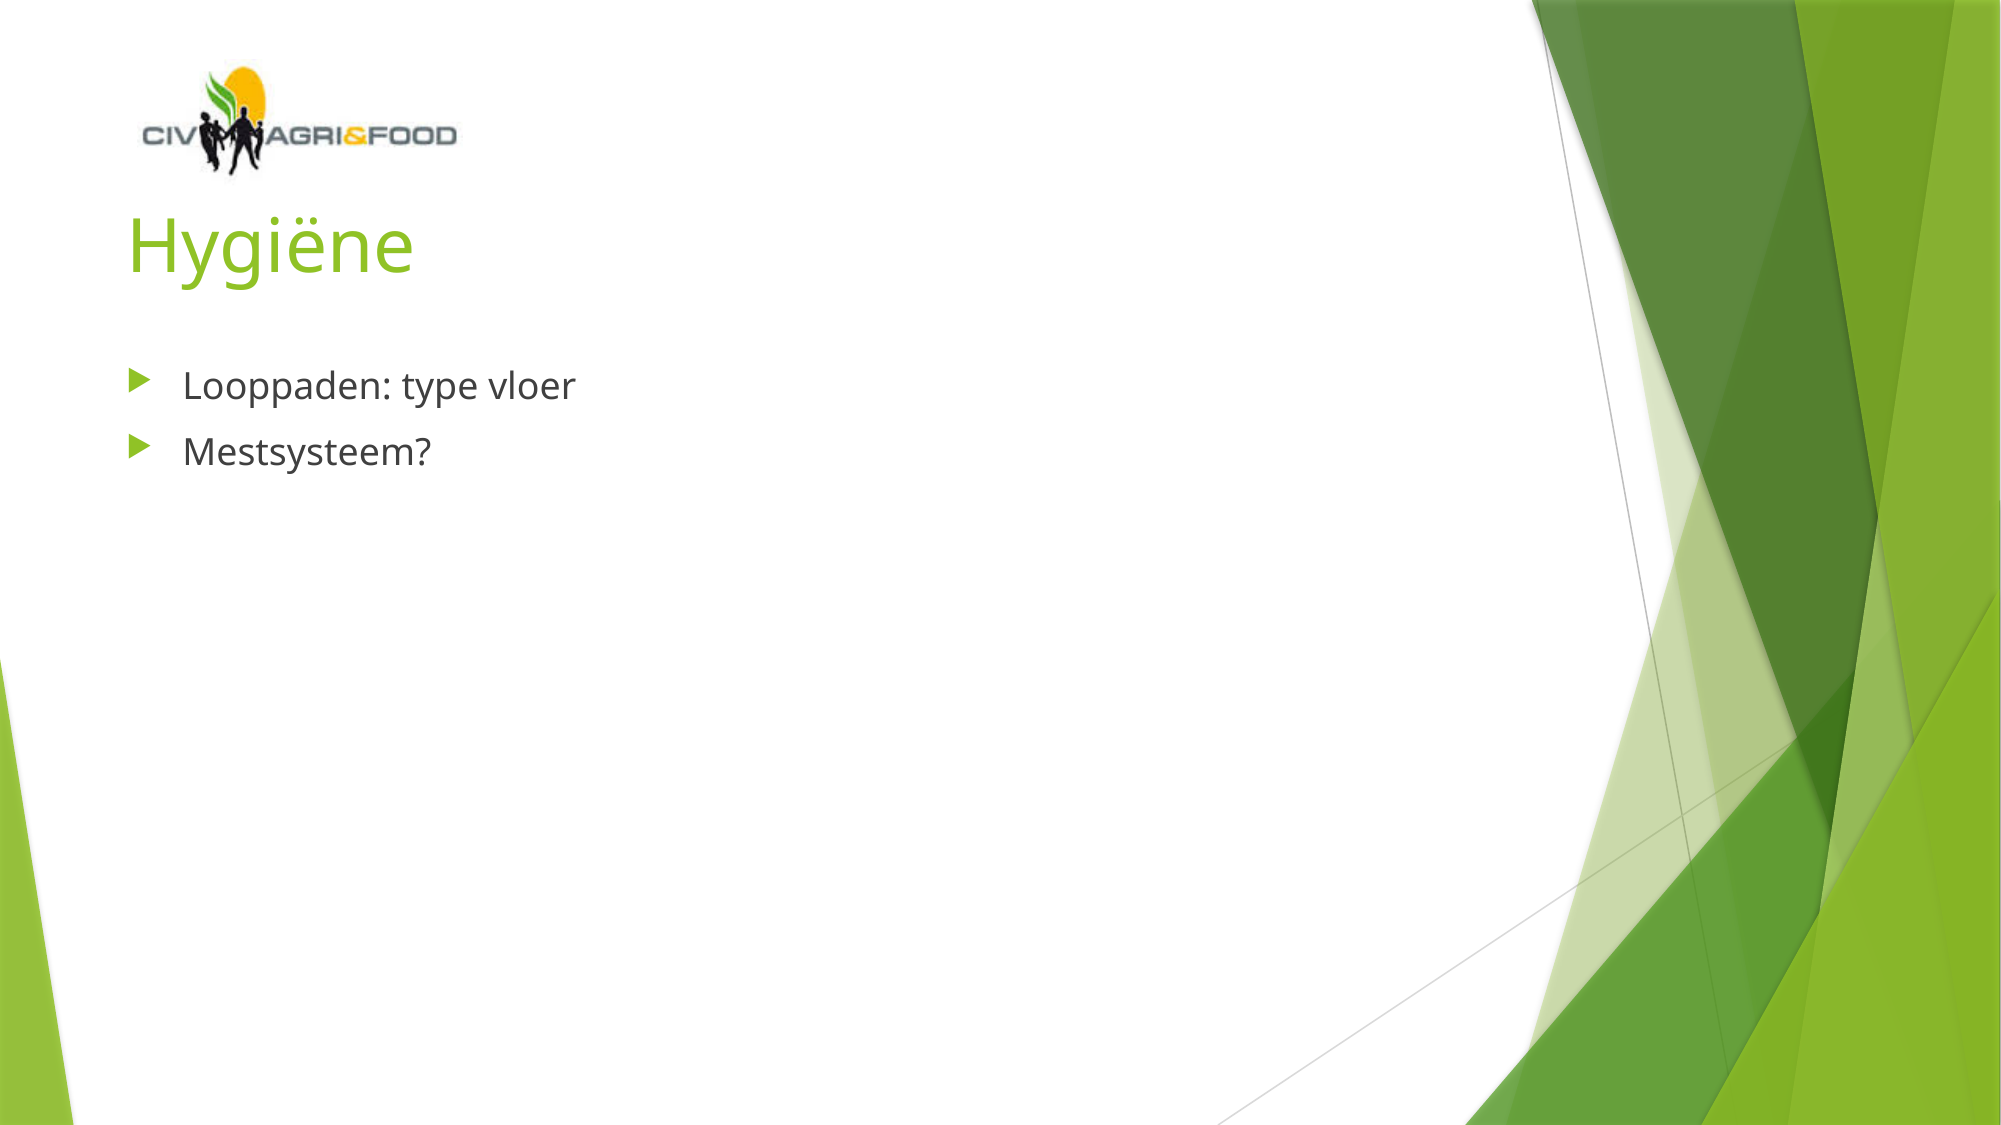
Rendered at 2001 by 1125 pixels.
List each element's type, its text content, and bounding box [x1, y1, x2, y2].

picture [137, 59, 463, 99]
title Hygiëne [111, 99, 1522, 317]
list Looppaden: type vloer Mestsysteem? [111, 354, 1522, 992]
